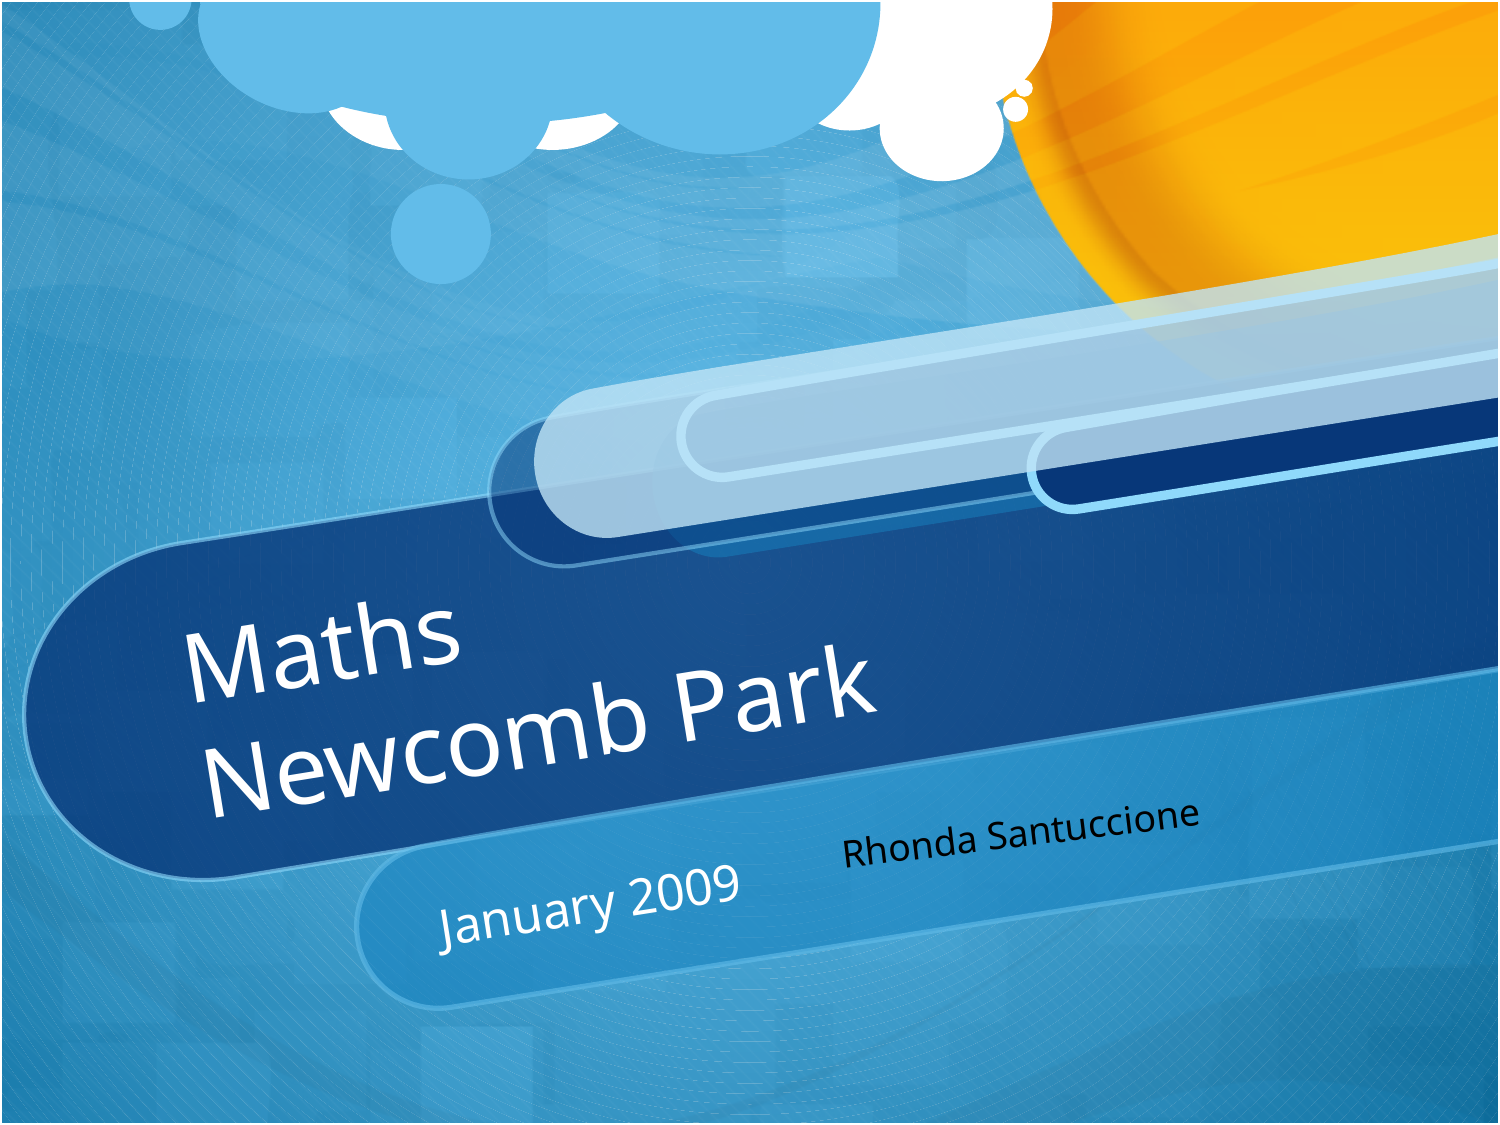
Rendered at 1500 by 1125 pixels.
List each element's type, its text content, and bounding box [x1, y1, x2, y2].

picture [360, 673, 1498, 1005]
subtitle January 2009 [413, 690, 1474, 1003]
text_box Rhonda Santuccione [823, 775, 1241, 885]
title Maths Newcomb Park [154, 387, 1420, 849]
picture [2, 2, 1498, 1123]
